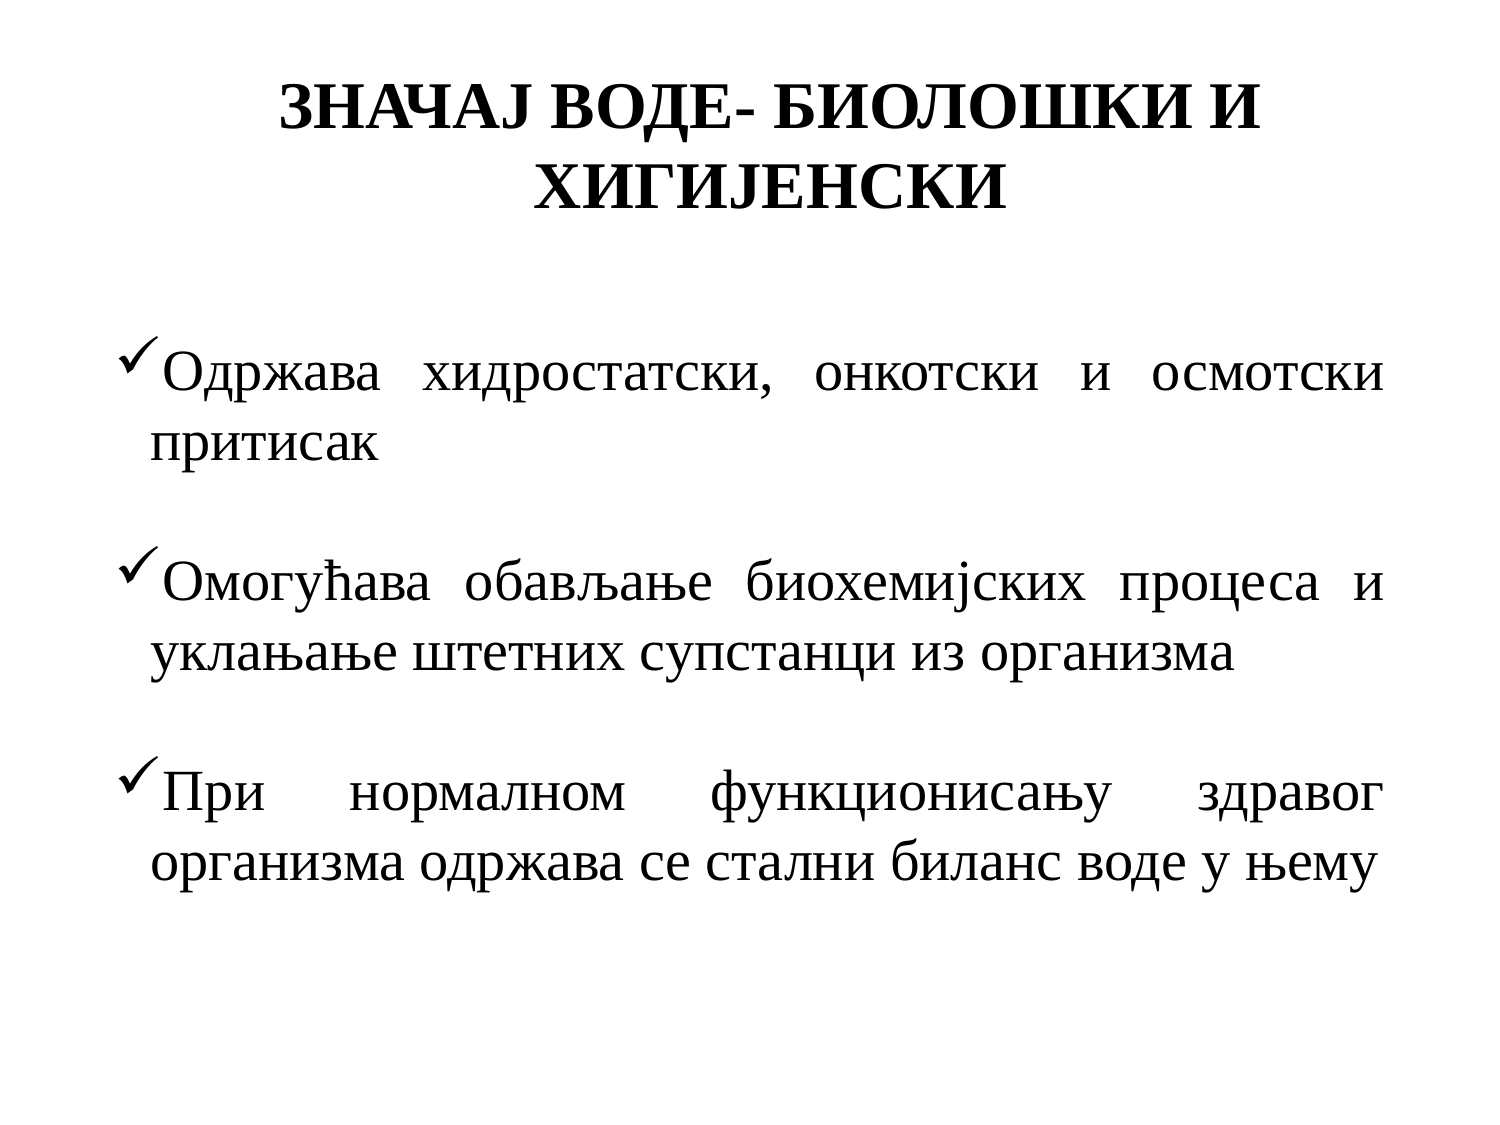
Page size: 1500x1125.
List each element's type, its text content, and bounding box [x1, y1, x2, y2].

text_box Одржава хидростатски, онкотски и осмотски притисак Омогућава обављање биохемијских процеса и уклањање штетних супстанци из организма При нормалном функционисању здравог организма одржава се стални биланс воде у њему [99, 324, 1400, 985]
text_box ЗНАЧАЈ ВОДЕ- БИОЛОШКИ И ХИГИЈЕНСКИ [41, 54, 1500, 230]
